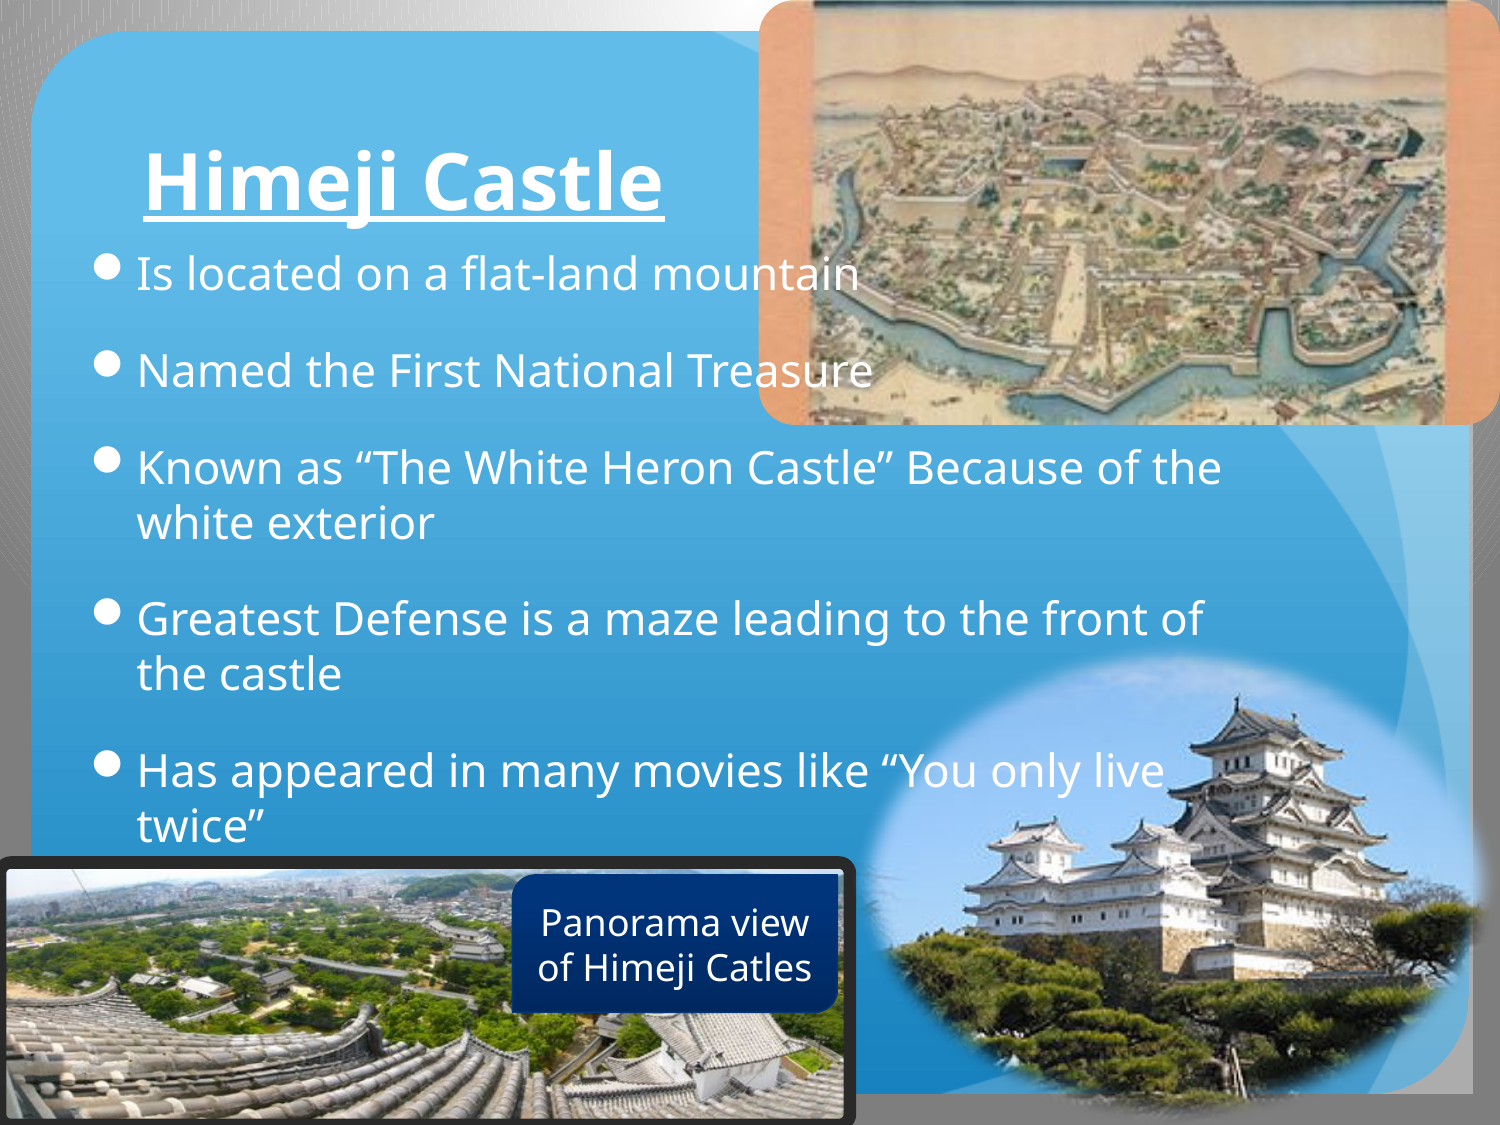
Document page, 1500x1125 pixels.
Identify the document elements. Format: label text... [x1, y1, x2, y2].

title Himeji Castle [127, 62, 758, 234]
list Is located on a flat-land mountain Named the First National Treasure Known as “The White Heron Castle” Because of the white exterior Greatest Defense is a maze leading to the front of the castle Has appeared in many movies like “You only live twice” [75, 237, 1300, 862]
picture [0, 0, 1500, 1125]
